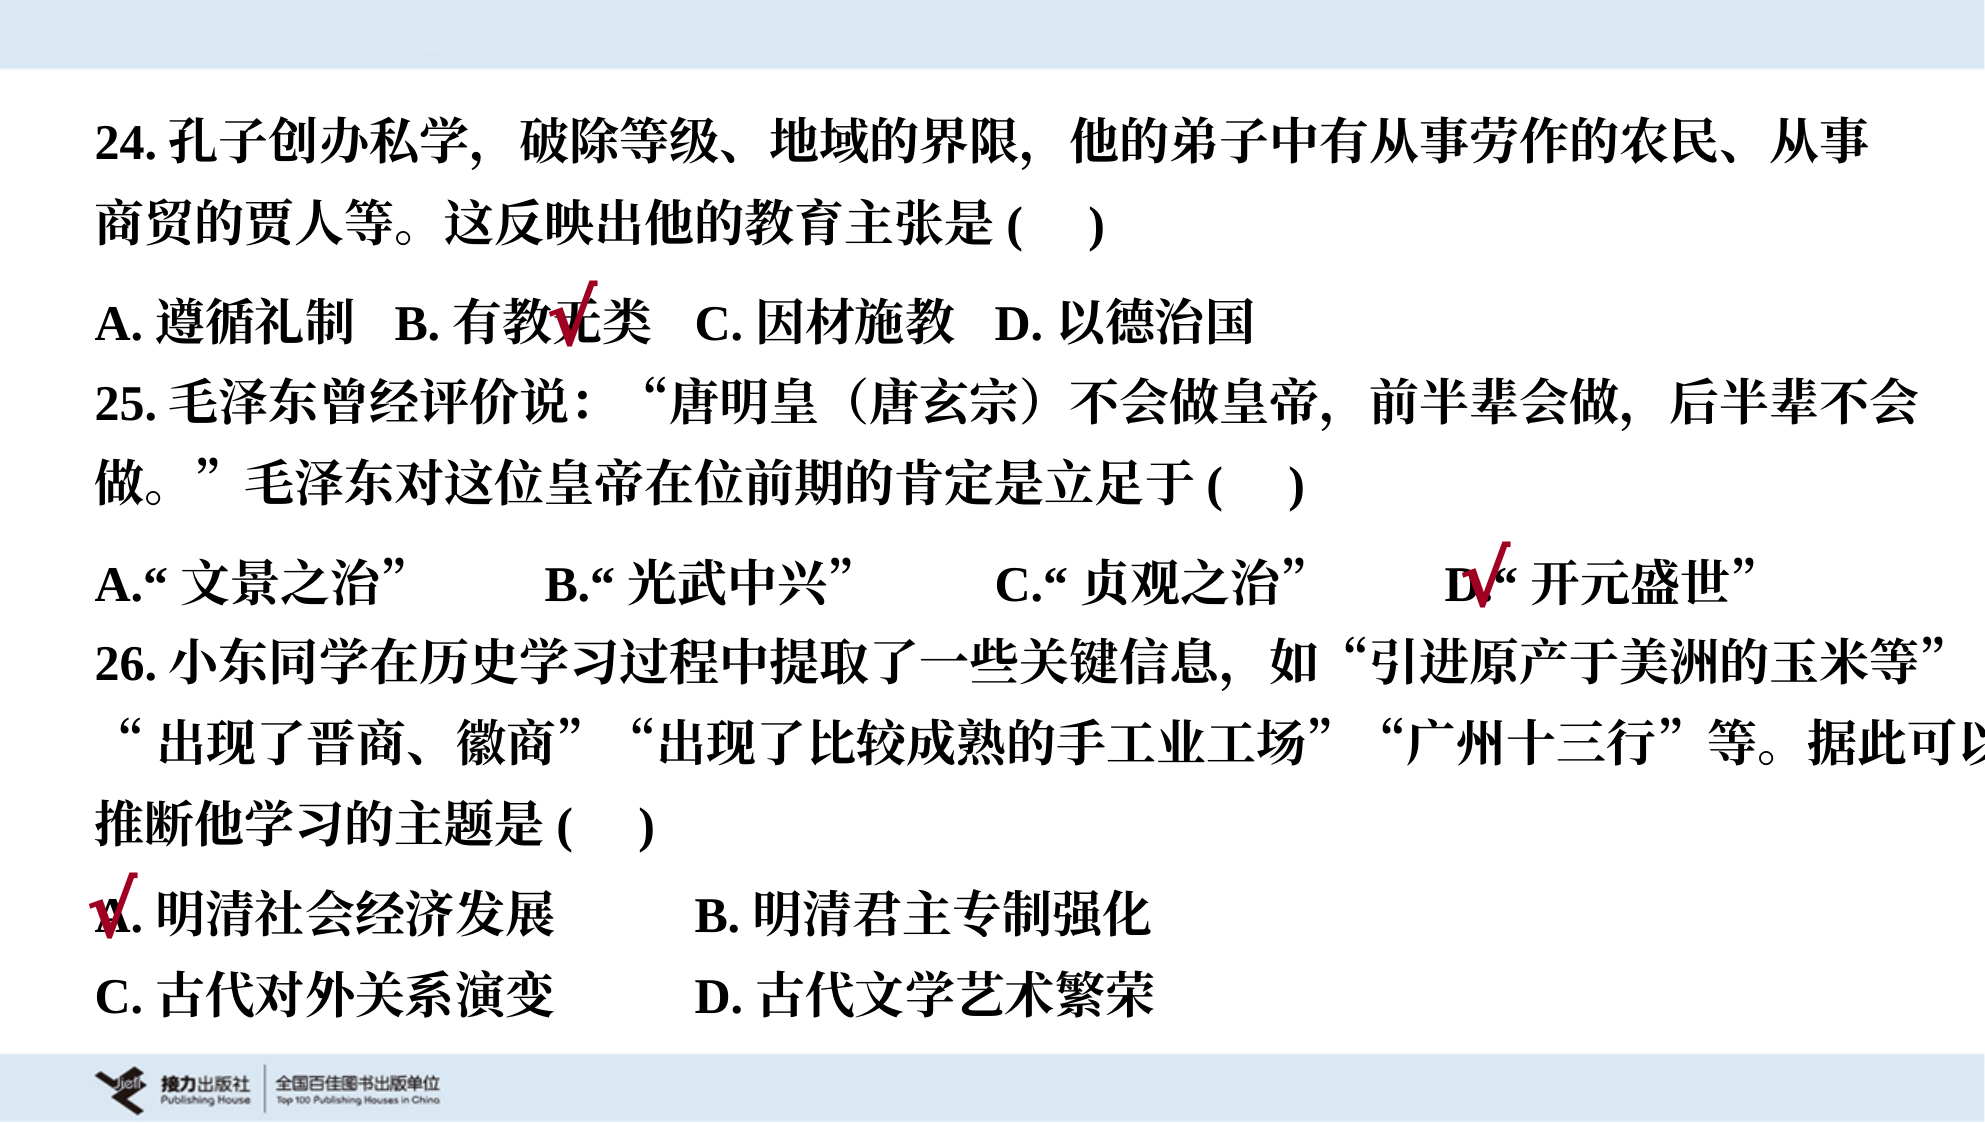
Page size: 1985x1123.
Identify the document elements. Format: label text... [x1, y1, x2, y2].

text_box A.遵循礼制 B.有教无类 C.因材施教 D.以德治国 [94, 259, 1892, 348]
text_box 26.小东同学在历史学习过程中提取了一些关键信息，如“引进原产于美洲的玉米等” “出现了晋商、徽商”“出现了比较成熟的手工业工场”“广州十三行”等。据此可以 推断他学习的主题是( ) [94, 609, 1892, 853]
text_box √ [546, 268, 598, 362]
text_box √ [86, 860, 139, 953]
text_box 24.孔子创办私学，破除等级、地域的界限，他的弟子中有从事劳作的农民、从事 商贸的贾人等。这反映出他的教育主张是( ) [94, 88, 1892, 251]
text_box √ [1459, 529, 1511, 622]
text_box A.明清社会经济发展 B.明清君主专制强化 C.古代对外关系演变 D.古代文学艺术繁荣 [94, 861, 1892, 1024]
text_box 25.毛泽东曾经评价说：“唐明皇（唐玄宗）不会做皇帝，前半辈会做，后半辈不会 做。”毛泽东对这位皇帝在位前期的肯定是立足于( ) [94, 348, 1892, 512]
picture [0, 0, 1985, 1122]
text_box A.“文景之治” B.“光武中兴” C.“贞观之治” D.“开元盛世” [94, 519, 1892, 609]
